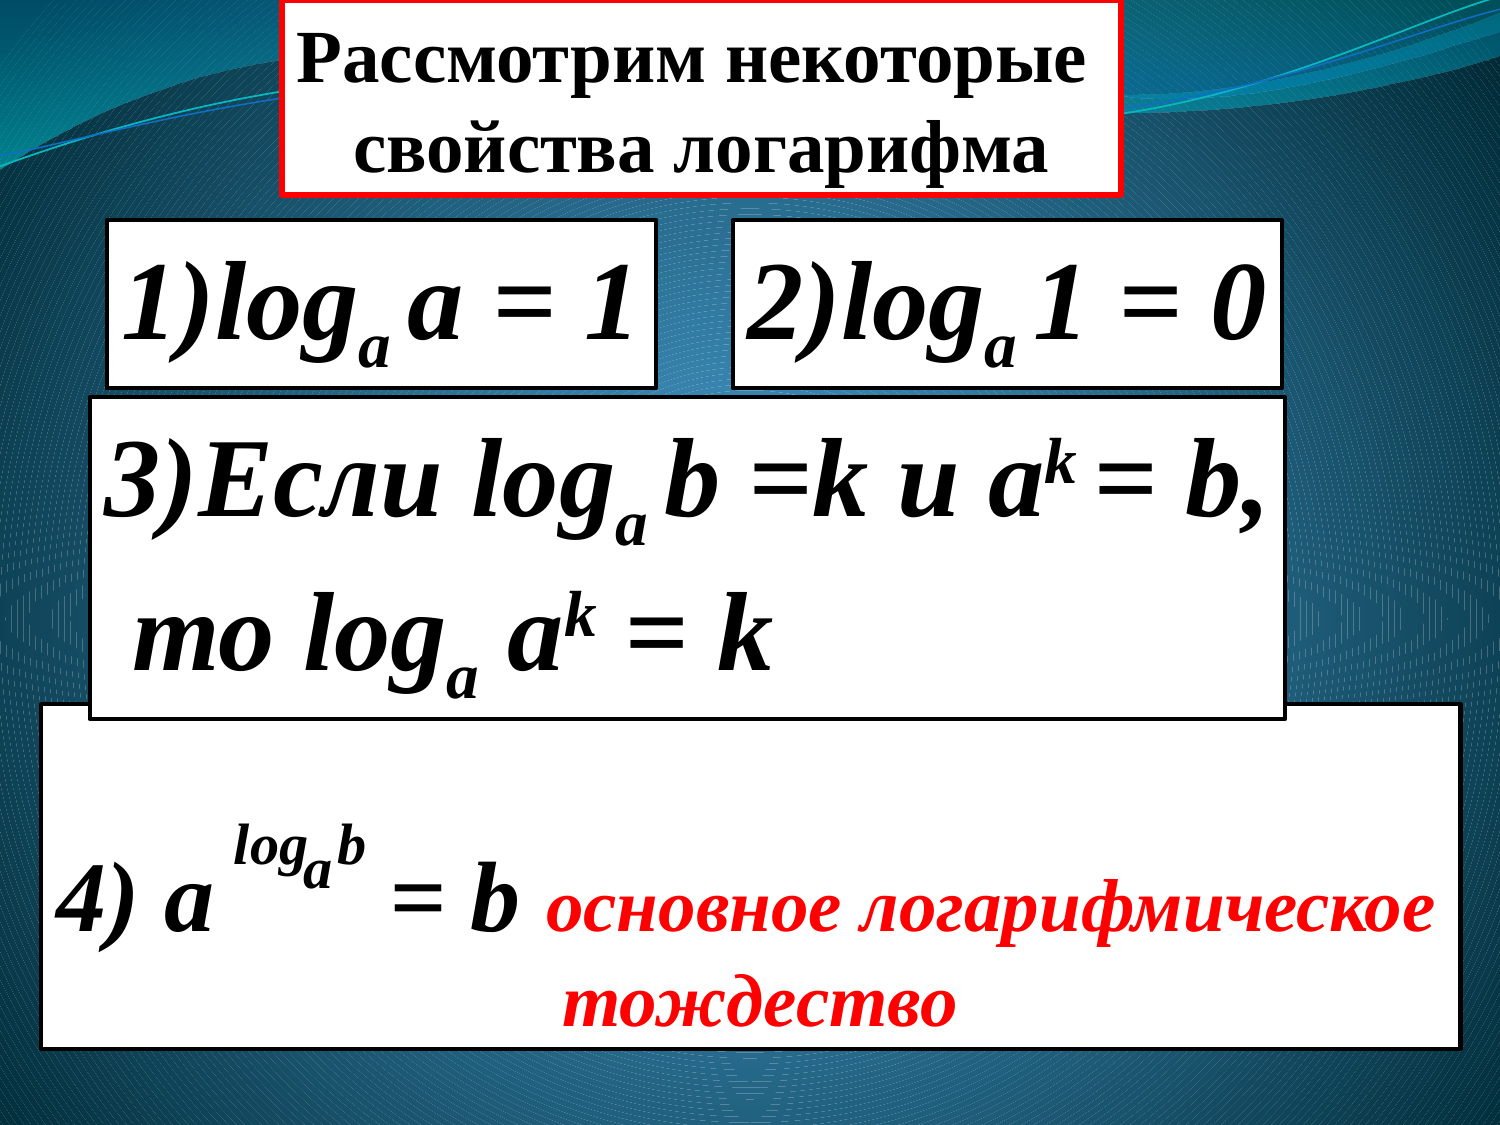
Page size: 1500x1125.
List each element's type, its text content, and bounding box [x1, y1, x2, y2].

text_box Рассмотрим некоторые свойства логарифма [281, 0, 1121, 195]
text_box 1)loga a = 1 [105, 218, 658, 390]
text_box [40, 703, 1461, 1053]
text_box 2)loga 1 = 0 [731, 218, 1284, 390]
text_box 3)Если loga b =k и ak = b, то loga ak = k [88, 395, 1287, 703]
